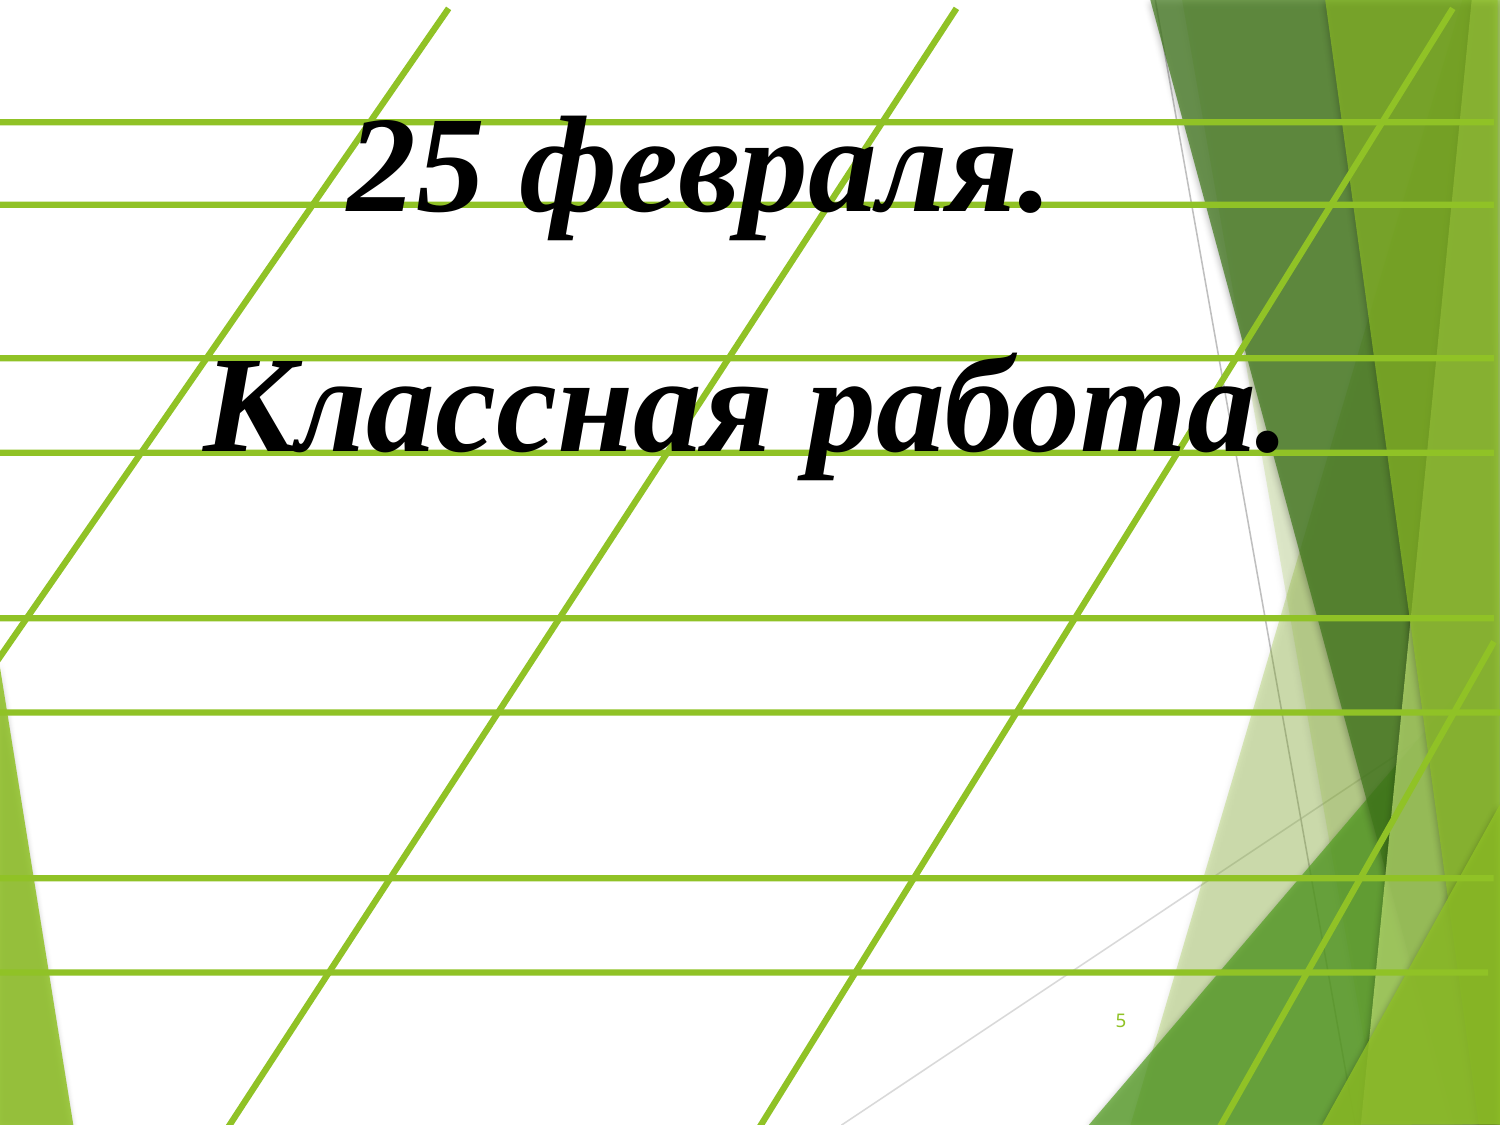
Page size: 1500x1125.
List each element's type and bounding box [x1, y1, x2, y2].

text_box [0, 7, 1500, 1125]
